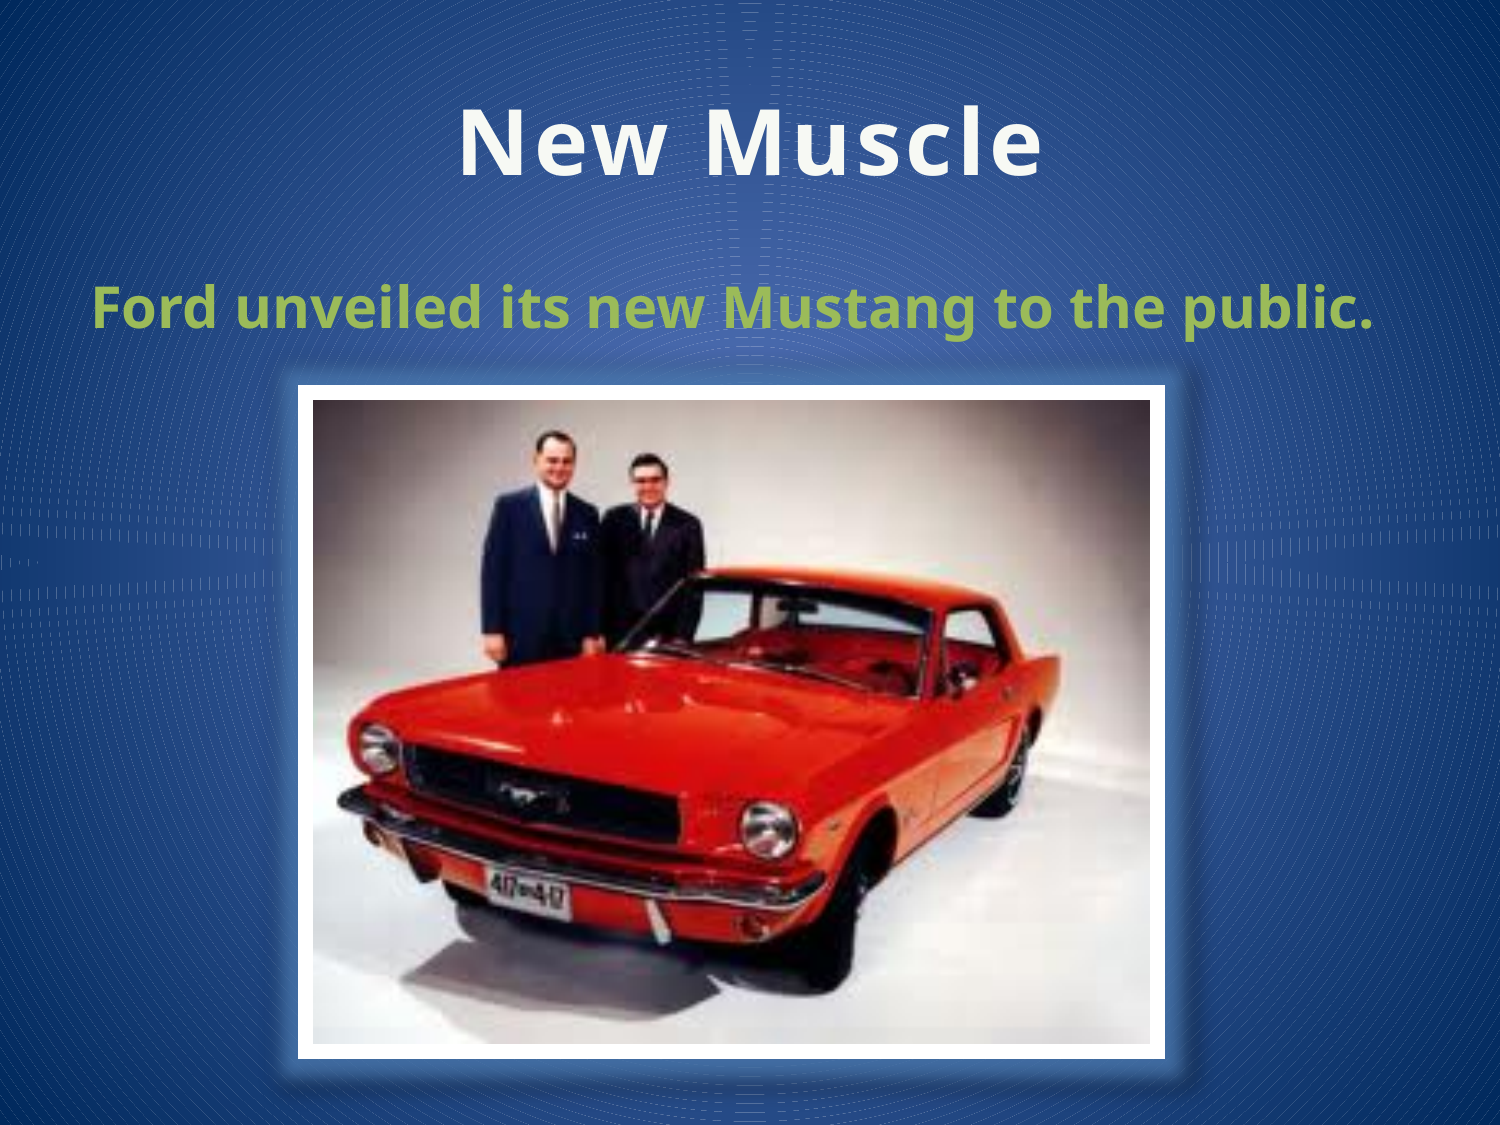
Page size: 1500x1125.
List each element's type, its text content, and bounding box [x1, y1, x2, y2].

list Ford unveiled its new Mustang to the public. [74, 262, 1426, 401]
picture [312, 399, 1151, 1045]
title New Muscle [74, 44, 1426, 233]
